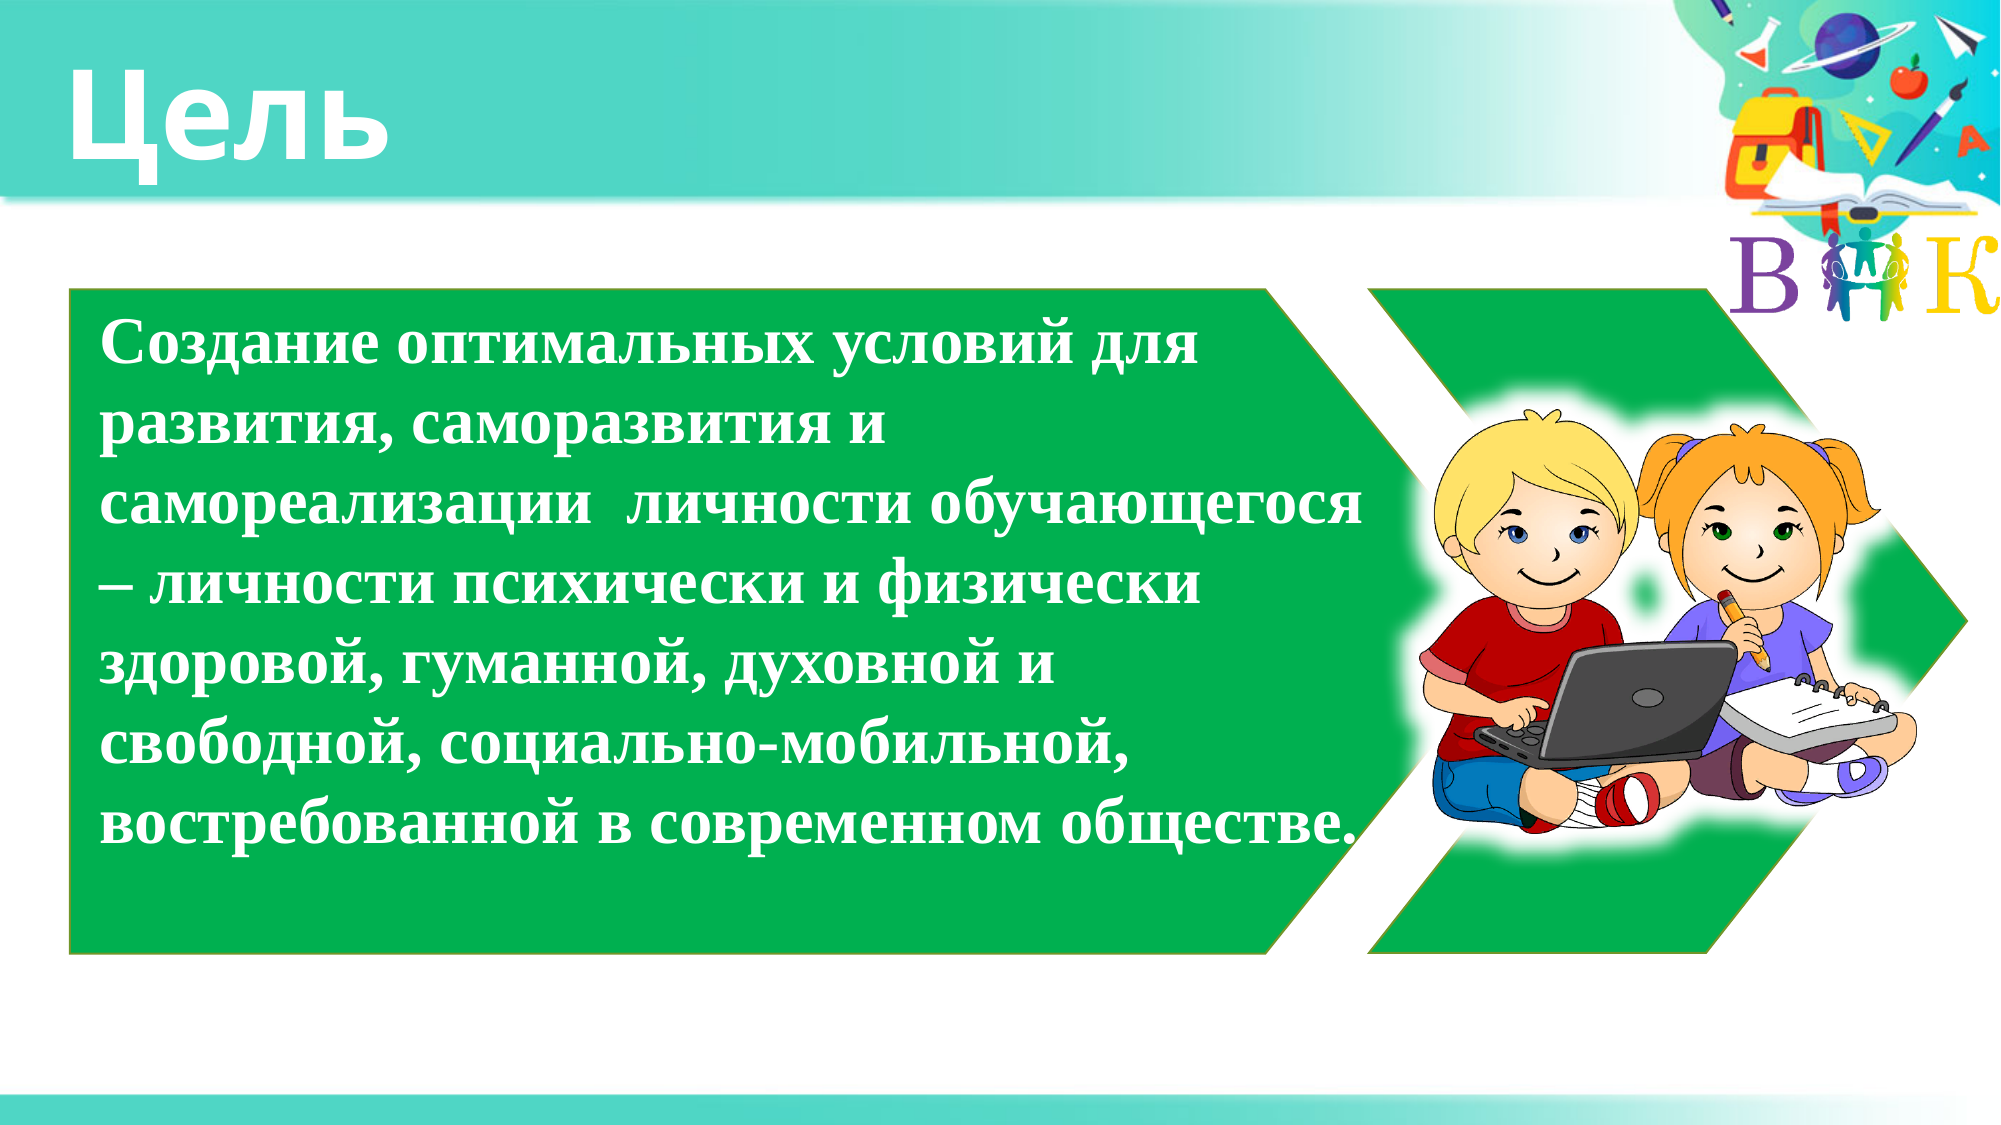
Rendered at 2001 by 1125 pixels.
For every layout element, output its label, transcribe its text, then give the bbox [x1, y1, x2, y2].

title Цель [47, 10, 1745, 228]
text_box [1387, 379, 1399, 863]
picture [0, 0, 2001, 1125]
text_box Создание оптимальных условий для развития, саморазвития и самореализации личности обучающегося – личности психически и физически здоровой, гуманной, духовной и свободной, социально-мобильной, востребованной в современном обществе. [84, 289, 1399, 865]
text_box [68, 288, 1338, 955]
text_box [1950, 597, 1969, 645]
text_box На индивидуальном уровне [1390, 386, 1399, 857]
text_box [1366, 867, 1775, 954]
text_box [1366, 288, 1775, 375]
